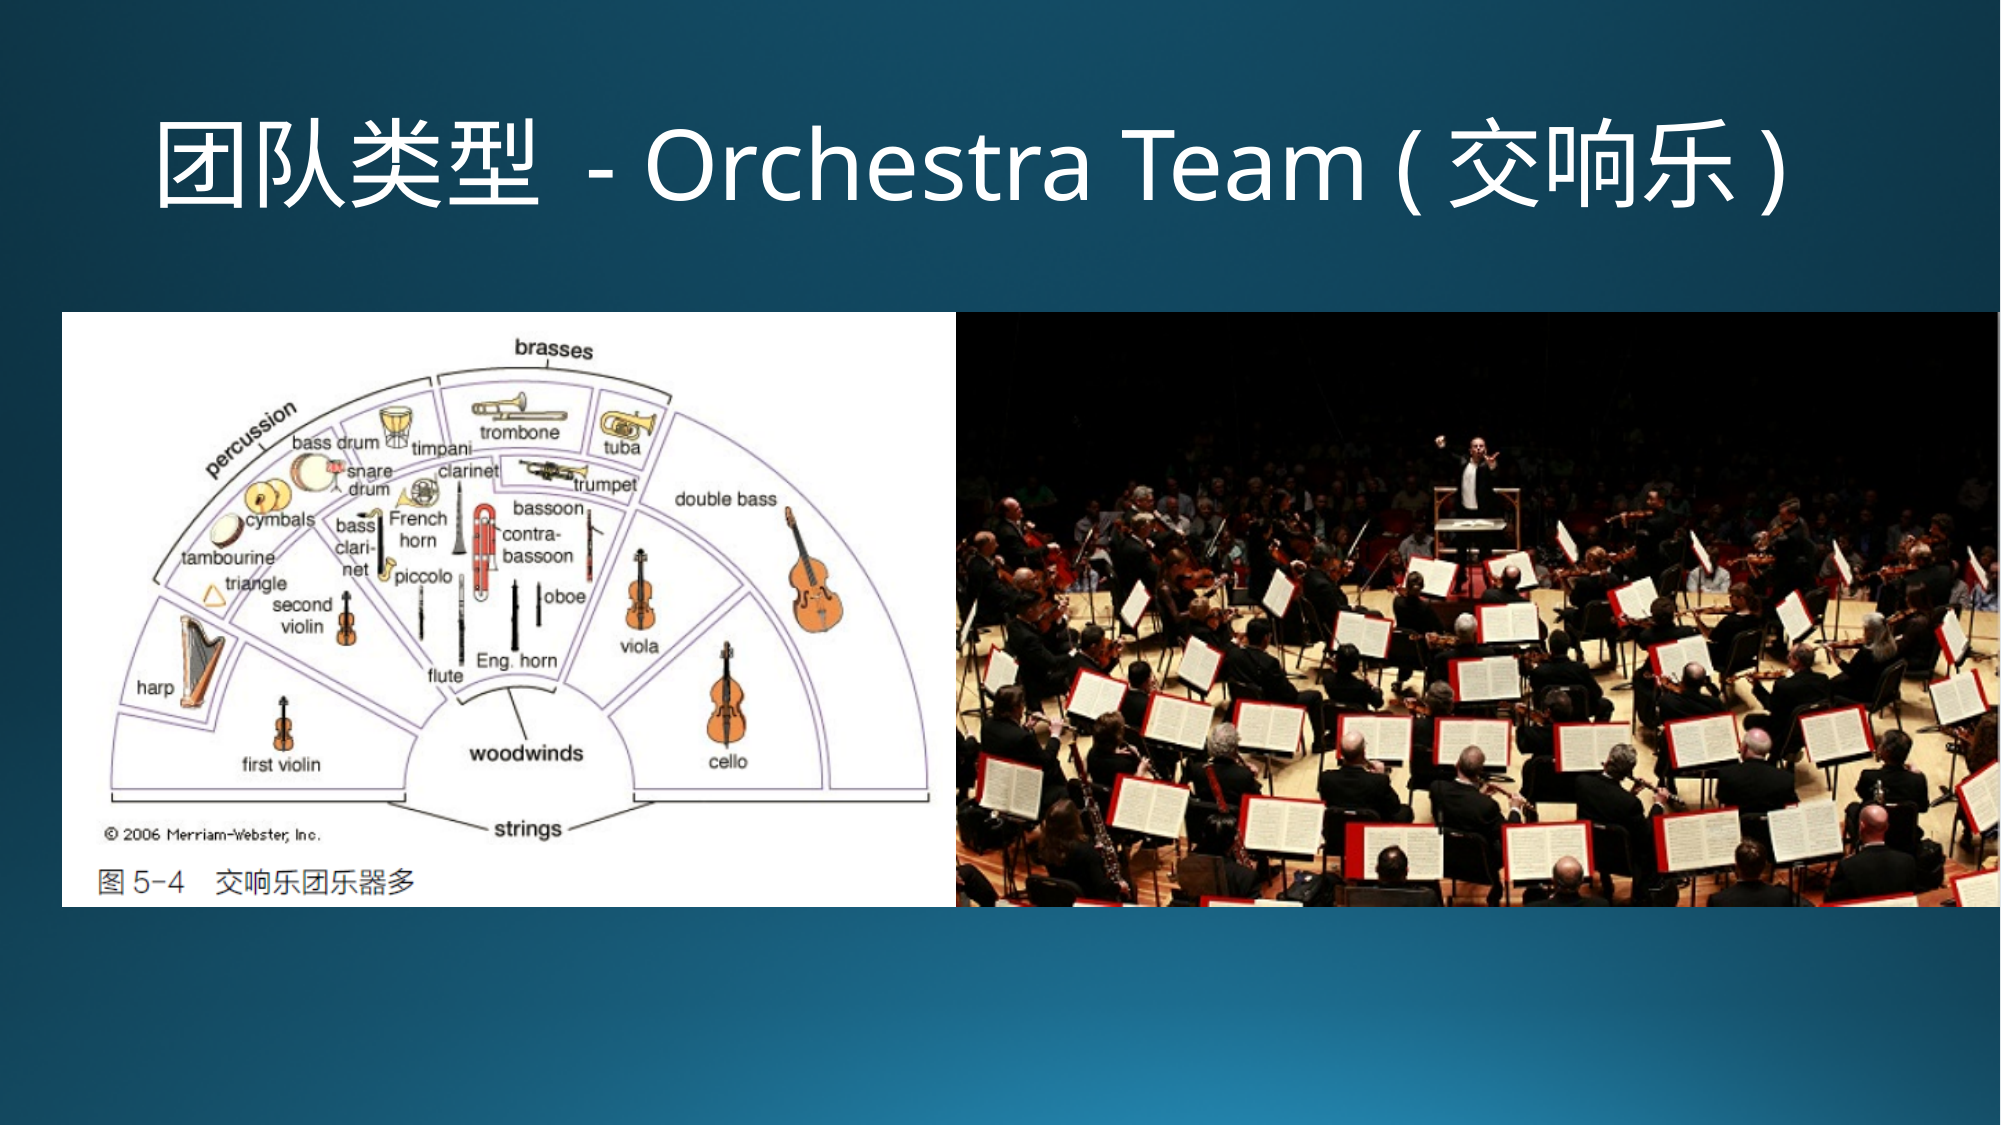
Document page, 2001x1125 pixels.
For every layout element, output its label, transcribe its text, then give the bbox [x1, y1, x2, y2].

title 团队类型 - Orchestra Team (交响乐) [137, 59, 1863, 278]
picture [0, 0, 2001, 1125]
